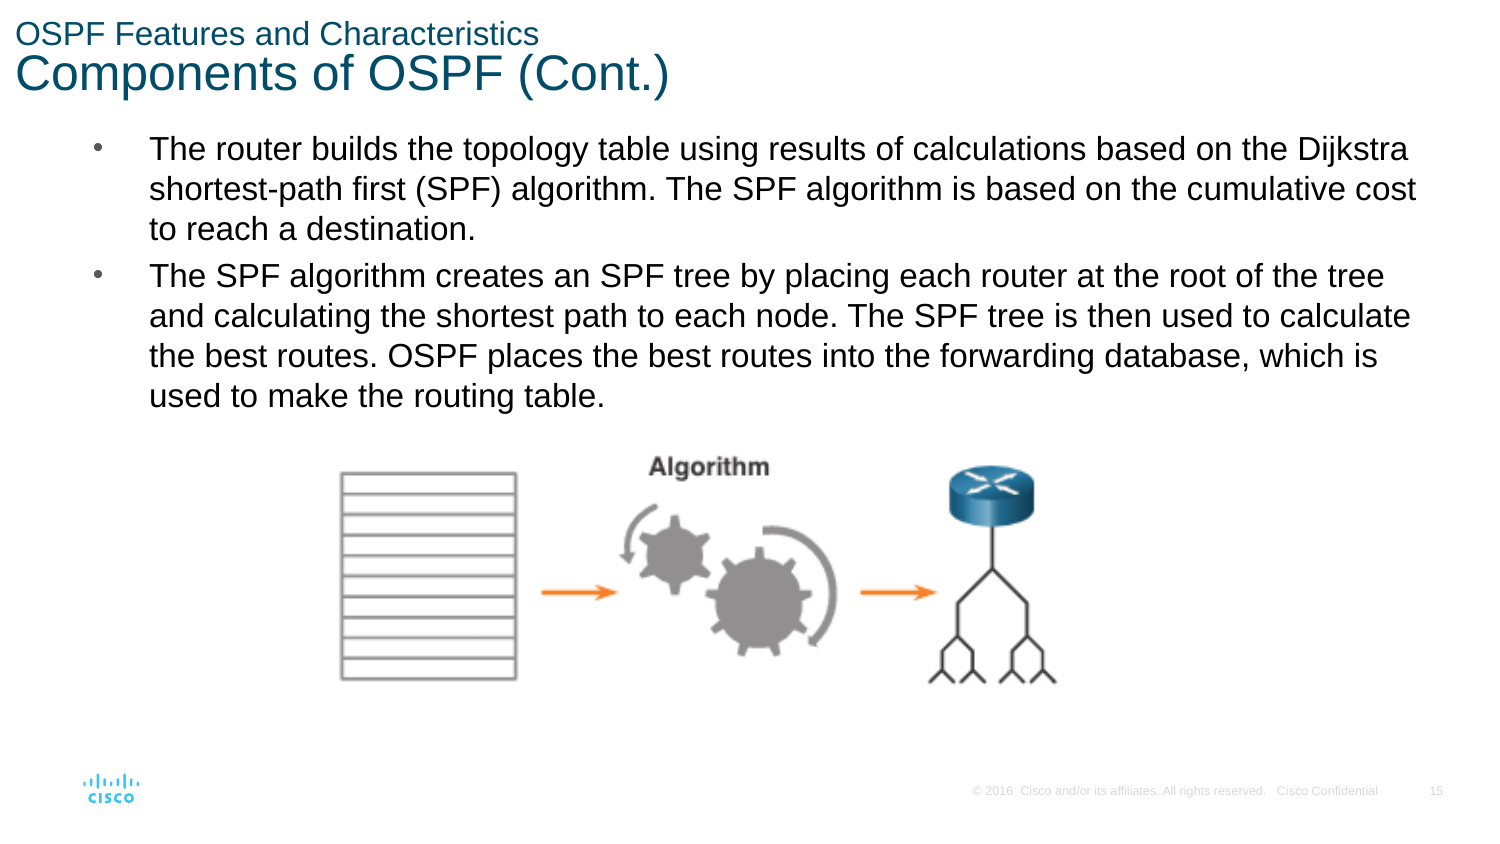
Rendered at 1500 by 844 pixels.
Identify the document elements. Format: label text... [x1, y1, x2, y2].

list The router builds the topology table using results of calculations based on the Dijkstra shortest-path first (SPF) algorithm. The SPF algorithm is based on the cumulative cost to reach a destination. The SPF algorithm creates an SPF tree by placing each router at the root of the tree and calculating the shortest path to each node. The SPF tree is then used to calculate the best routes. OSPF places the best routes into the forwarding database, which is used to make the routing table. [77, 120, 1437, 433]
title OSPF Features and Characteristics Components of OSPF (Cont.) [0, 0, 1369, 121]
picture [334, 447, 1071, 695]
